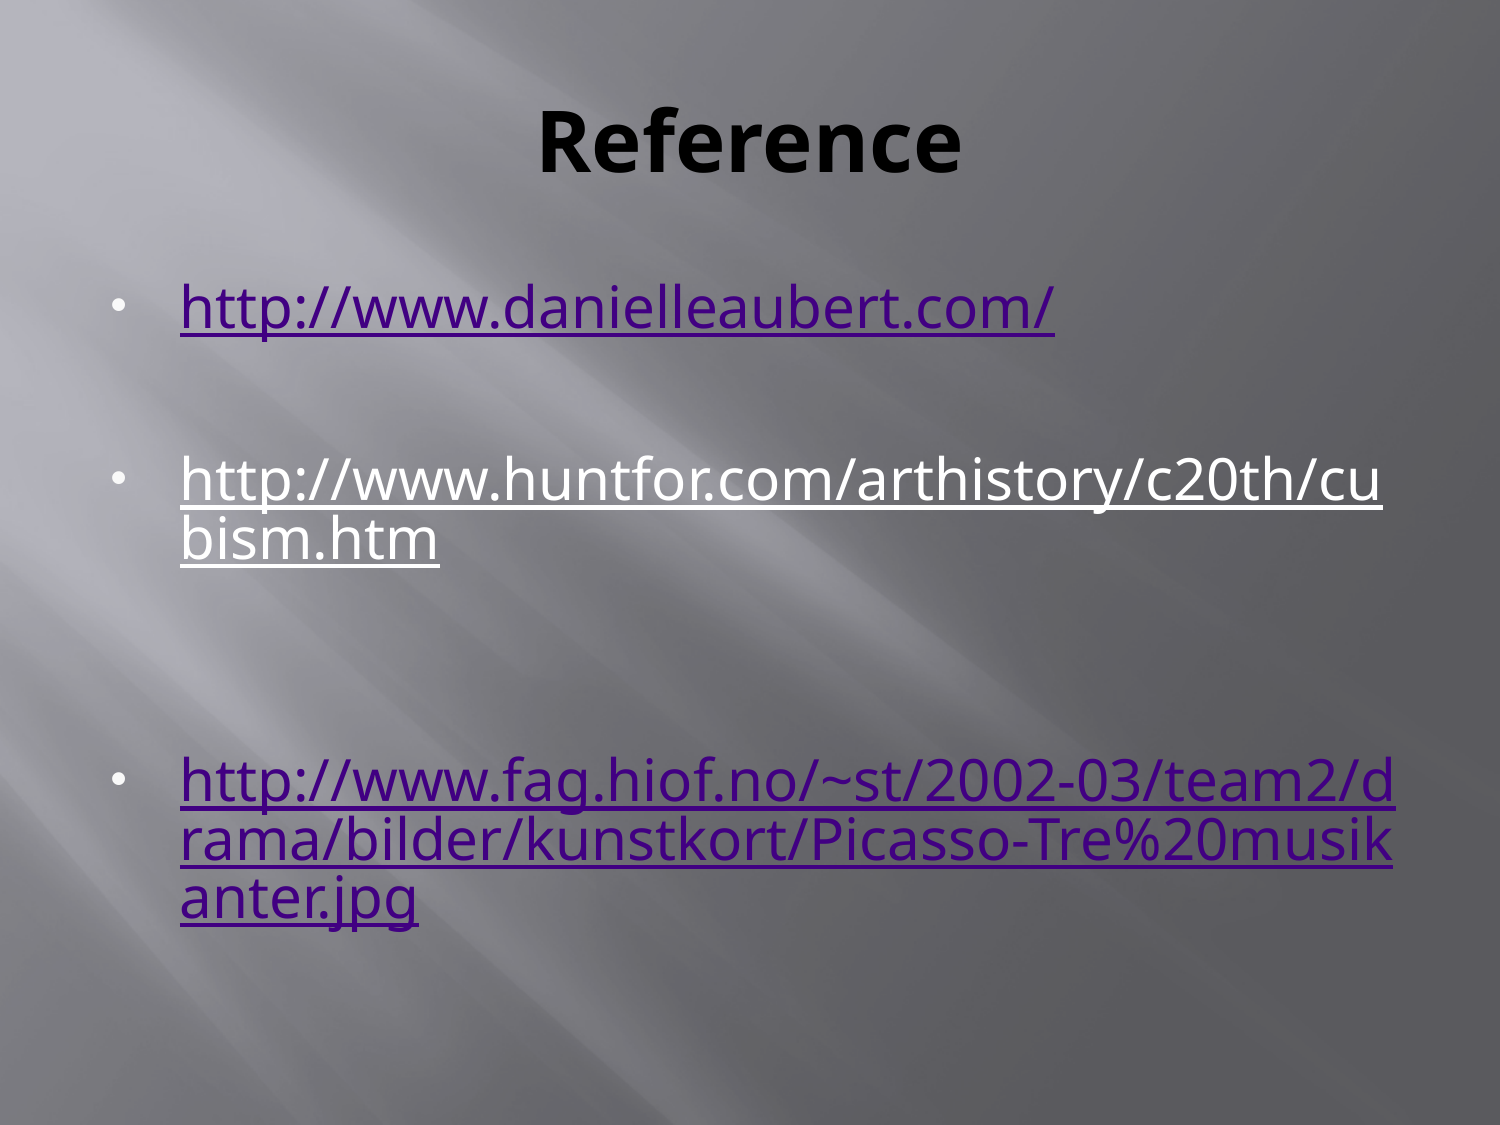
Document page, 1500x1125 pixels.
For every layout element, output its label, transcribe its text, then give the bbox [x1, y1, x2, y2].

title Reference [75, 45, 1425, 233]
list http://www.danielleaubert.com/ http://www.huntfor.com/arthistory/c20th/cubism.htm http://www.fag.hiof.no/~st/2002-03/team2/drama/bilder/kunstkort/Picasso-Tre%20musikanter.jpg [75, 262, 1425, 1035]
